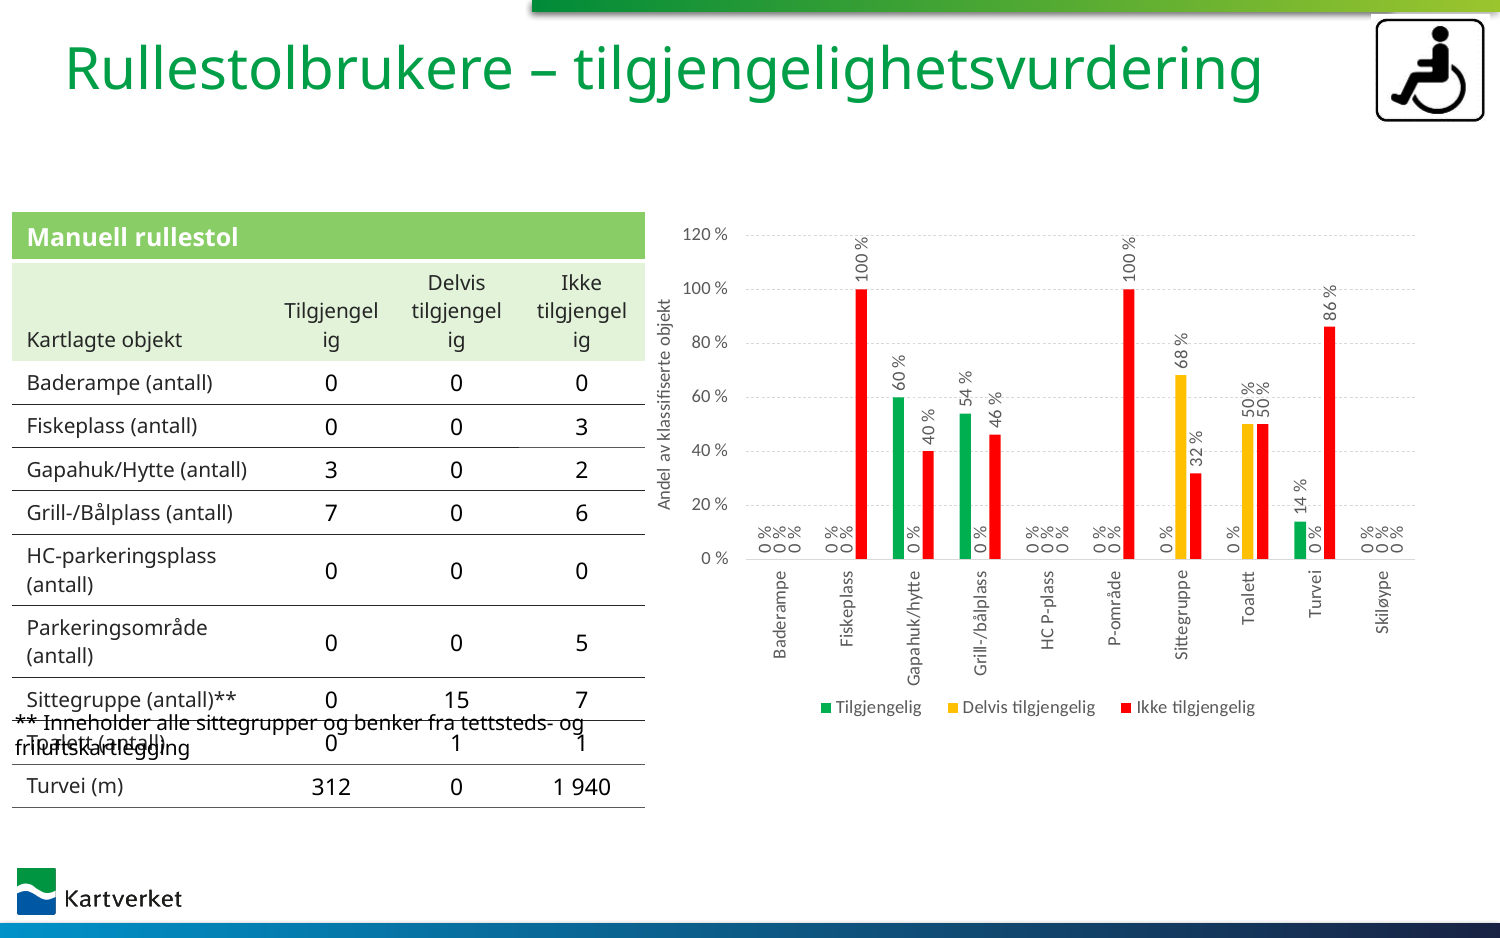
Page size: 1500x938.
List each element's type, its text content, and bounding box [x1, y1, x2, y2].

table_cell 3 [269, 448, 394, 490]
table_cell 0 [269, 405, 394, 447]
table_cell 0 [394, 535, 519, 605]
table_cell 0 [394, 405, 519, 447]
table_cell 5 [519, 606, 638, 677]
table_cell Gapahuk/Hytte (antall) [12, 448, 269, 490]
table_cell Parkeringsområde (antall) [12, 606, 269, 677]
table_cell HC-parkeringsplass (antall) [12, 535, 269, 605]
table_cell Ikke tilgjengelig [519, 263, 638, 361]
table_cell 0 [394, 768, 519, 807]
table_cell Turvei (m) [12, 768, 269, 807]
table_cell 7 [519, 678, 638, 702]
table_cell 0 [269, 535, 394, 605]
table_cell Sittegruppe (antall)** [12, 678, 269, 702]
table_header Manuell rullestol [12, 212, 645, 259]
table_cell 0 [269, 678, 394, 702]
table_cell Grill-/Bålplass (antall) [12, 491, 269, 534]
table_cell 6 [519, 491, 638, 534]
table_cell 0 [394, 491, 519, 534]
table_cell Fiskeplass (antall) [12, 405, 269, 447]
text_box Rullestolbrukere – tilgjengelighetsvurdering [49, 12, 1372, 109]
table_cell 15 [394, 678, 519, 702]
table_cell 3 [519, 405, 638, 447]
table_cell Delvis tilgjengelig [394, 263, 519, 361]
table_cell Kartlagte objekt [12, 263, 269, 361]
table_cell 0 [519, 535, 638, 605]
picture [1371, 13, 1491, 127]
picture [643, 218, 1426, 728]
table_cell Baderampe (antall) [12, 361, 269, 404]
table_cell 0 [519, 361, 638, 404]
table_cell 2 [519, 448, 638, 490]
table_cell 0 [394, 361, 519, 404]
table_cell 1 940 [519, 768, 645, 807]
table_cell 0 [269, 606, 394, 677]
table_cell 7 [269, 491, 394, 534]
text_box ** Inneholder alle sittegrupper og benker fra tettsteds- og friluftskartlegging [0, 702, 745, 768]
table_cell 0 [394, 606, 519, 677]
table_cell 0 [269, 361, 394, 404]
table_cell Tilgjengelig [269, 263, 394, 361]
table_cell 0 [394, 448, 519, 490]
table_cell 312 [269, 768, 394, 807]
